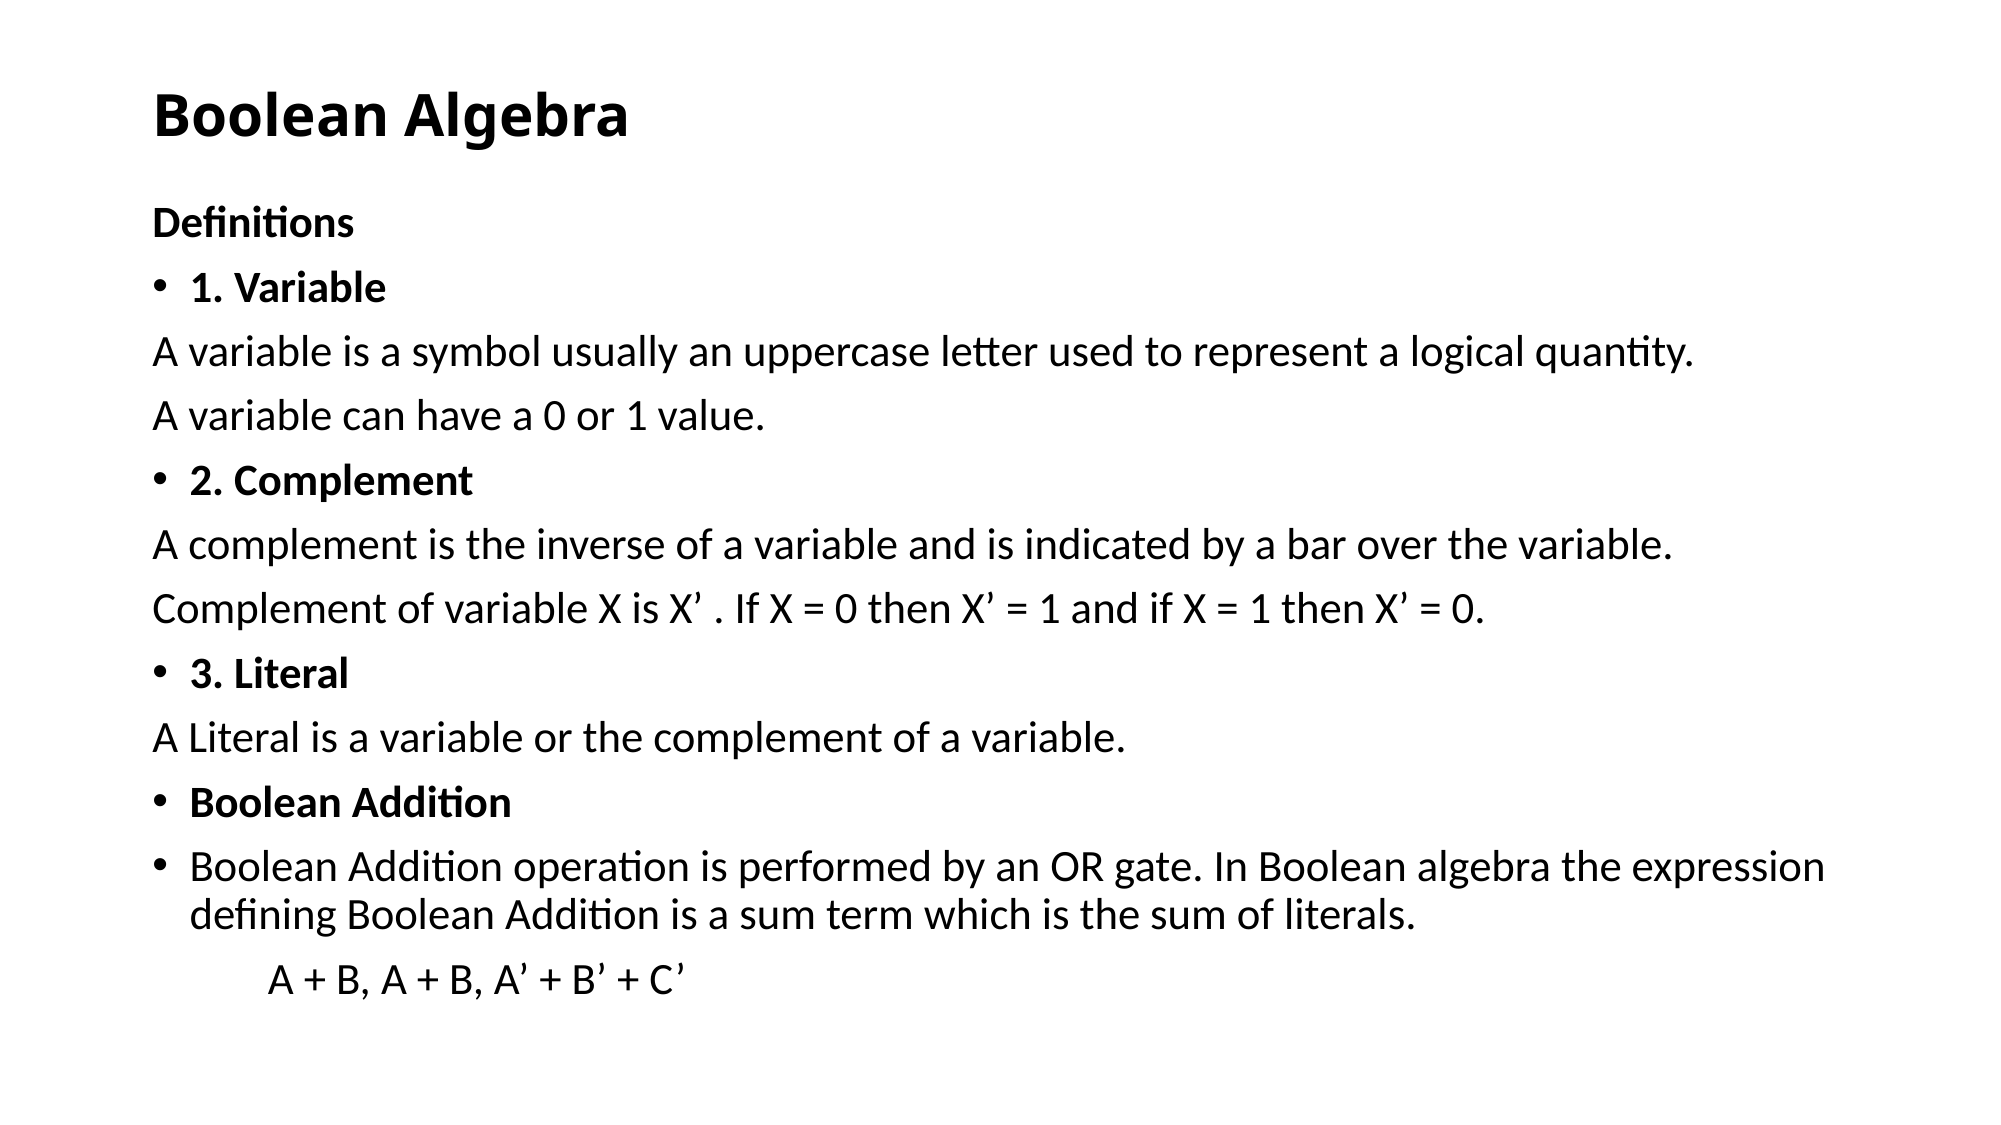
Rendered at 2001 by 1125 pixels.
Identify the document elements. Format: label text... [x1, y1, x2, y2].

list Definitions 1. Variable A variable is a symbol usually an uppercase letter used to represent a logical quantity. A variable can have a 0 or 1 value. 2. Complement A complement is the inverse of a variable and is indicated by a bar over the variable. Complement of variable X is X’ . If X = 0 then X’ = 1 and if X = 1 then X’ = 0. 3. Literal A Literal is a variable or the complement of a variable. Boolean Addition Boolean Addition operation is performed by an OR gate. In Boolean algebra the expression defining Boolean Addition is a sum term which is the sum of literals. A + B, A + B, A’ + B’ + C’ [137, 191, 1863, 1014]
title Boolean Algebra [137, 59, 1863, 176]
